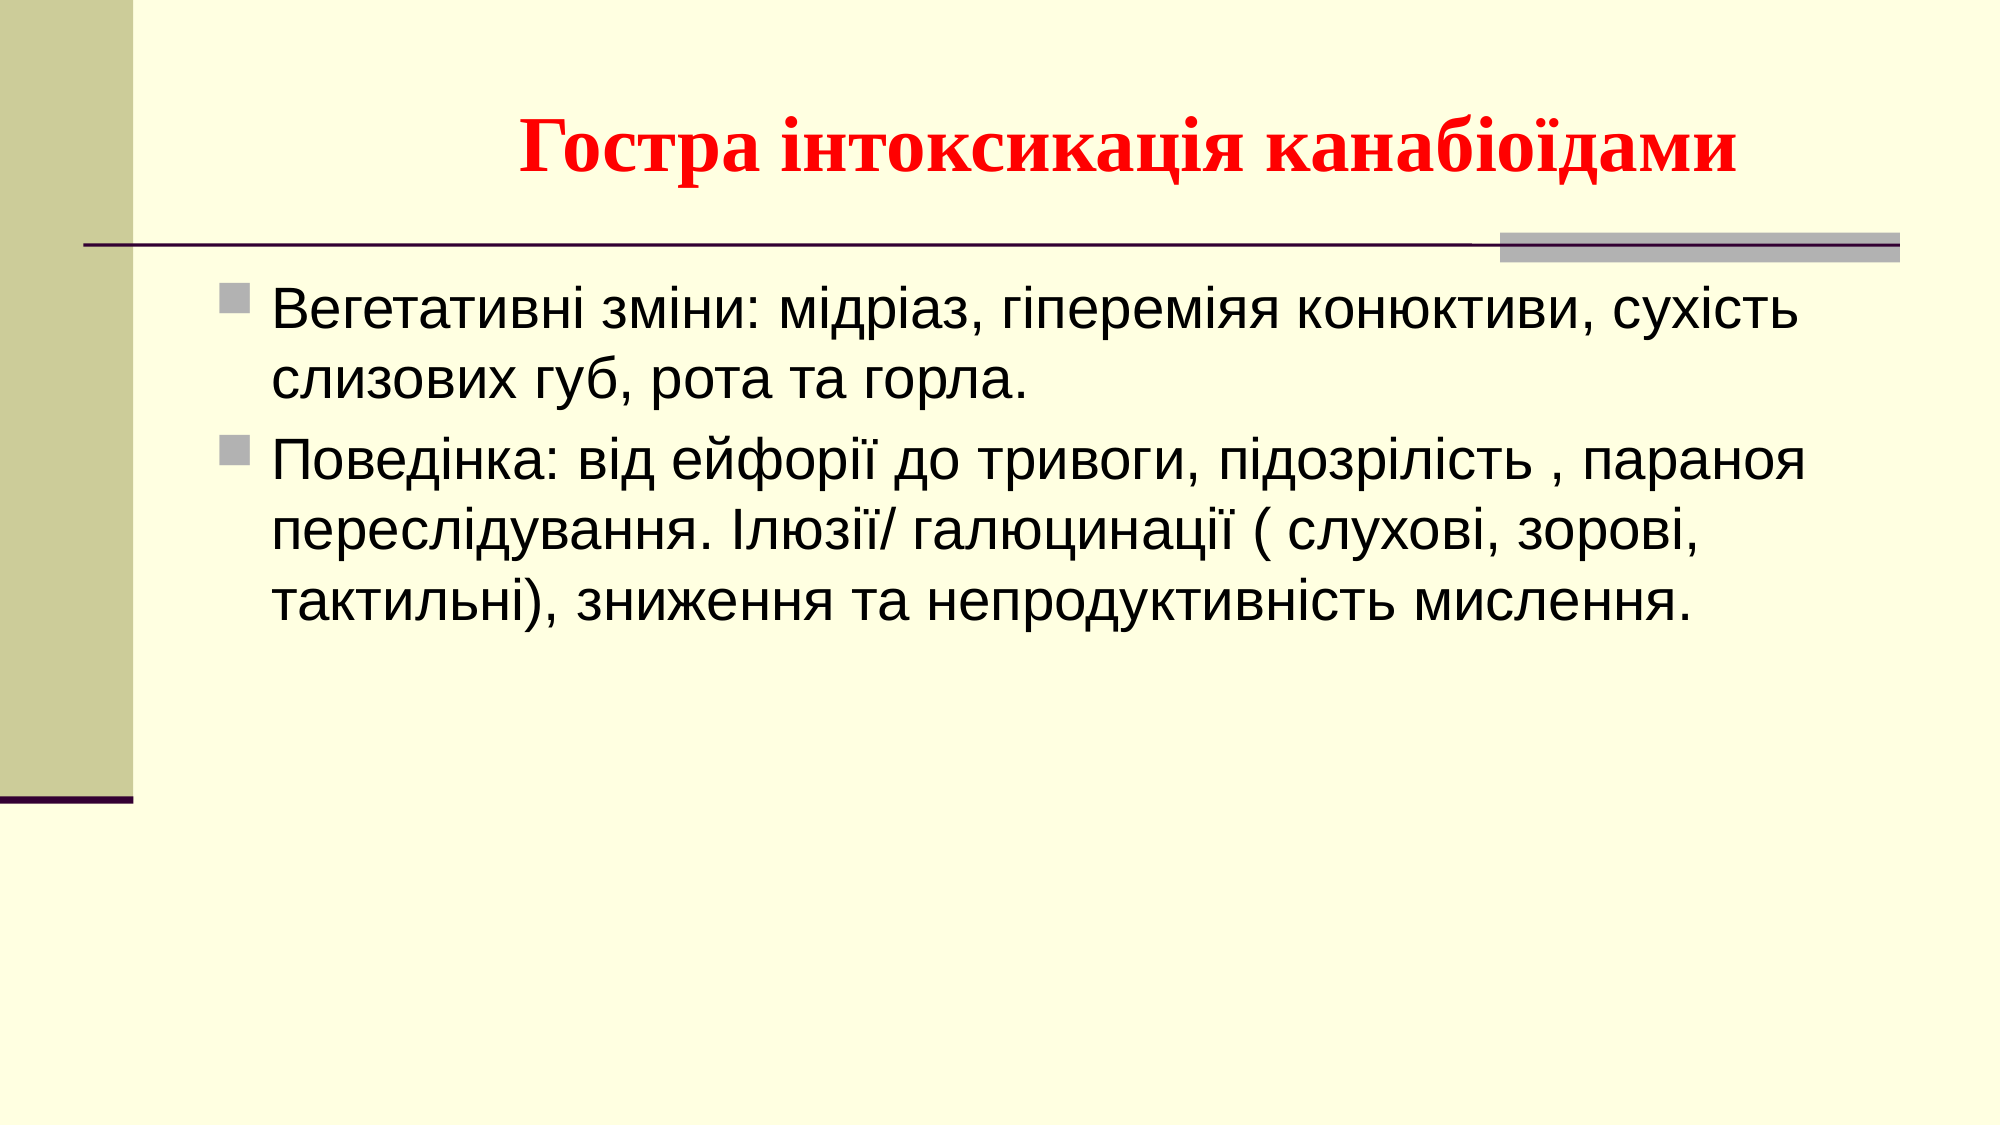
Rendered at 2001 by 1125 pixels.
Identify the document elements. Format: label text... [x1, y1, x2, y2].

list Вегетативні зміни: мідріаз, гіпереміяя конюктиви, сухість слизових губ, рота та горла. Поведінка: від ейфорії до тривоги, підозрілість , параноя переслідування. Ілюзії/ галюцинації ( слухові, зорові, тактильні), зниження та непродуктивність мислення. [200, 262, 1900, 1006]
title Гостра інтоксикація канабіоїдами [200, 45, 1900, 234]
